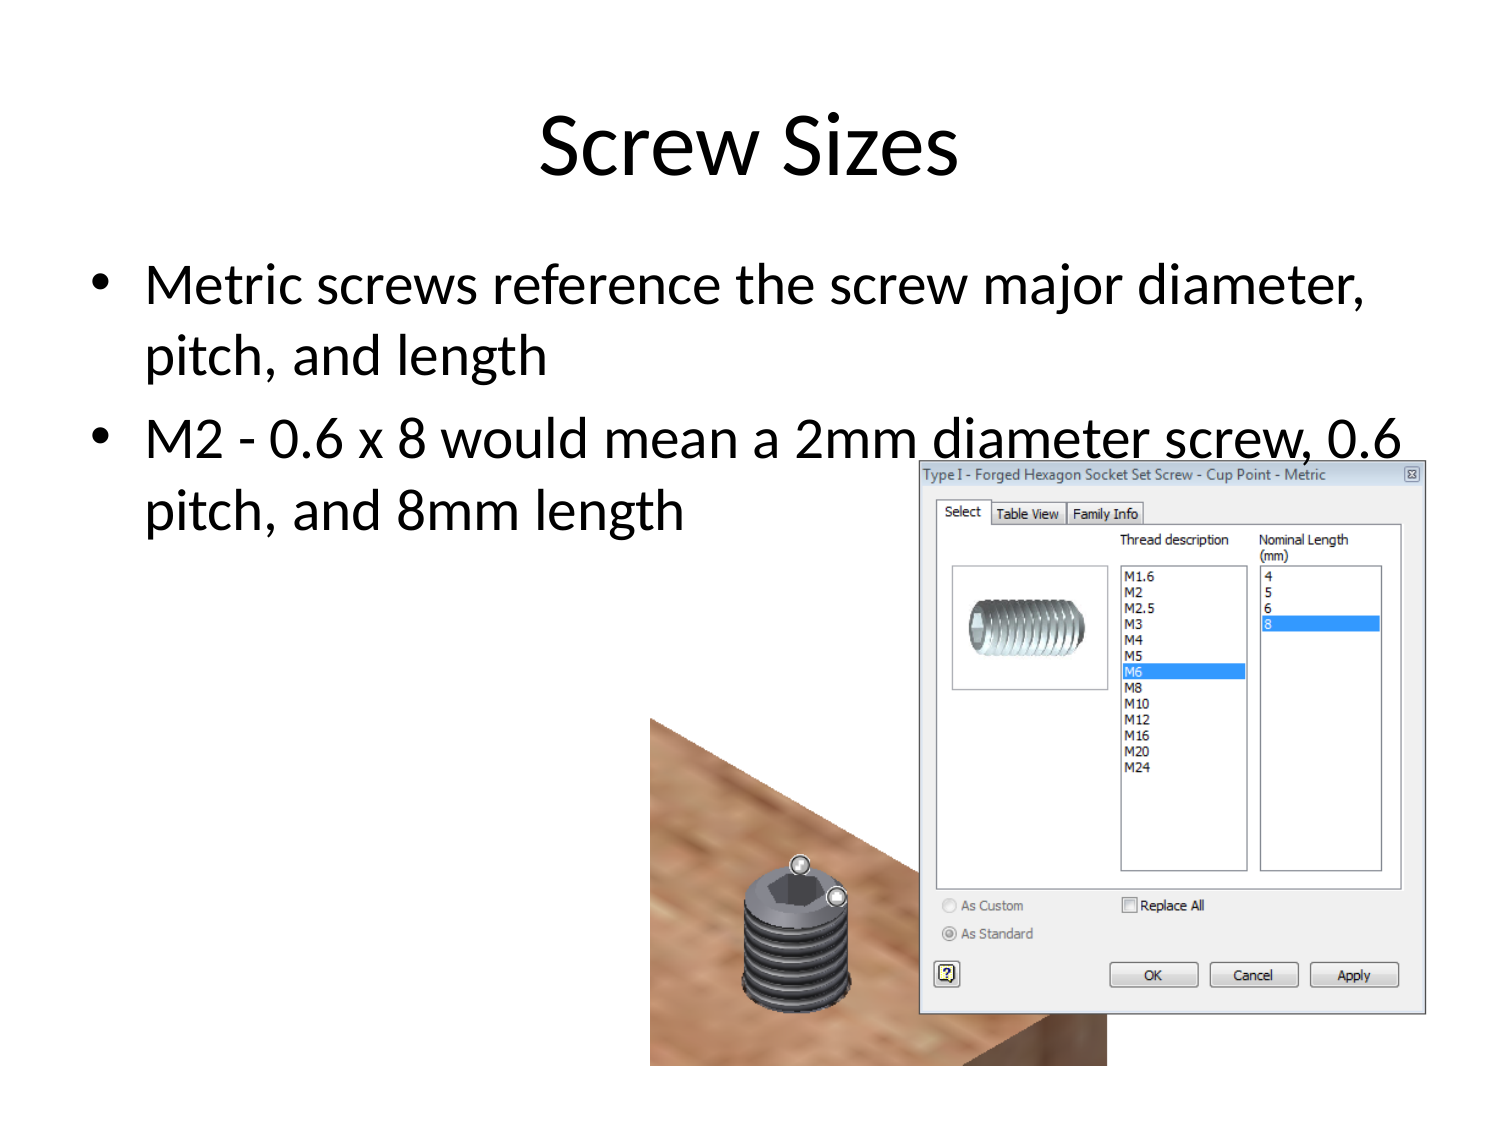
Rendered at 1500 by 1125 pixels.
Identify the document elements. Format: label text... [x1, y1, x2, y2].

picture [649, 437, 1448, 1066]
title Screw Sizes [75, 45, 1425, 233]
list Metric screws reference the screw major diameter, pitch, and length M2 - 0.6 x 8 would mean a 2mm diameter screw, 0.6 pitch, and 8mm length [75, 237, 1463, 550]
